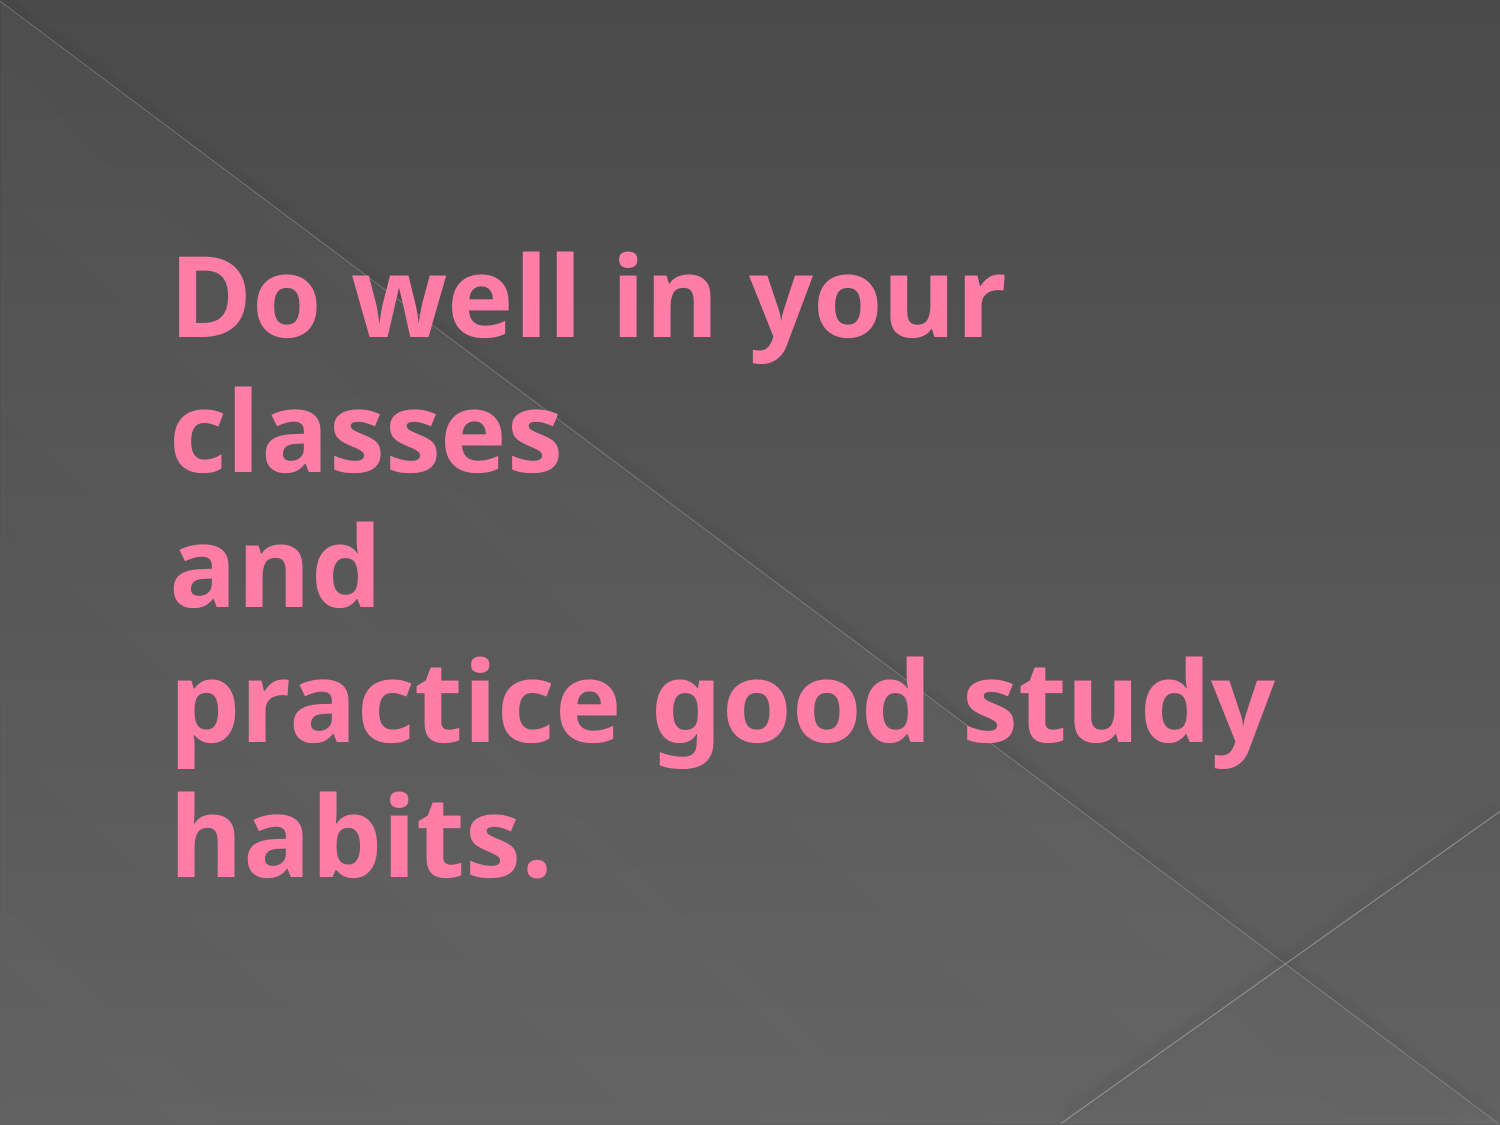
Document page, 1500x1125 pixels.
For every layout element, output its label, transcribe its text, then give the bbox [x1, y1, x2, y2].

title Do well in your classes and practice good study habits. [75, 387, 1425, 738]
